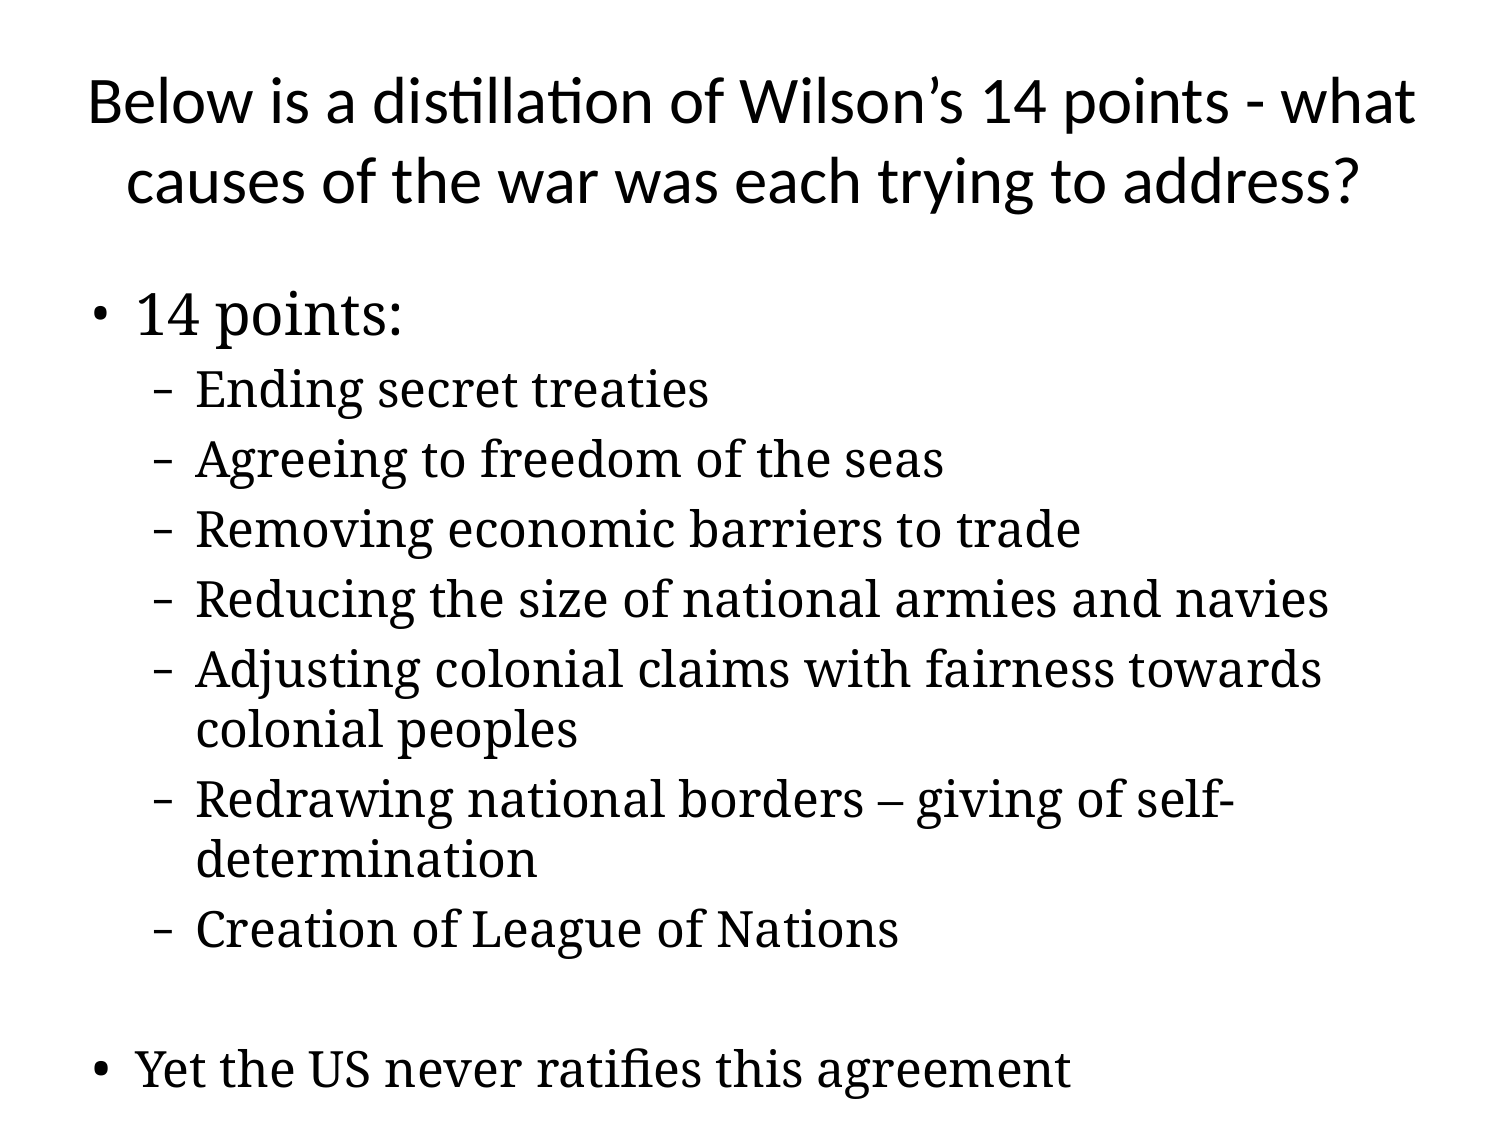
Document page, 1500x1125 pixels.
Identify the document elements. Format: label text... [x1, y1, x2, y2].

title Below is a distillation of Wilson’s 14 points - what causes of the war was each trying to address? [40, 38, 1465, 236]
list 14 points: Ending secret treaties Agreeing to freedom of the seas Removing economic barriers to trade Reducing the size of national armies and navies Adjusting colonial claims with fairness towards colonial peoples Redrawing national borders – giving of self-determination Creation of League of Nations Yet the US never ratifies this agreement [75, 262, 1425, 1005]
